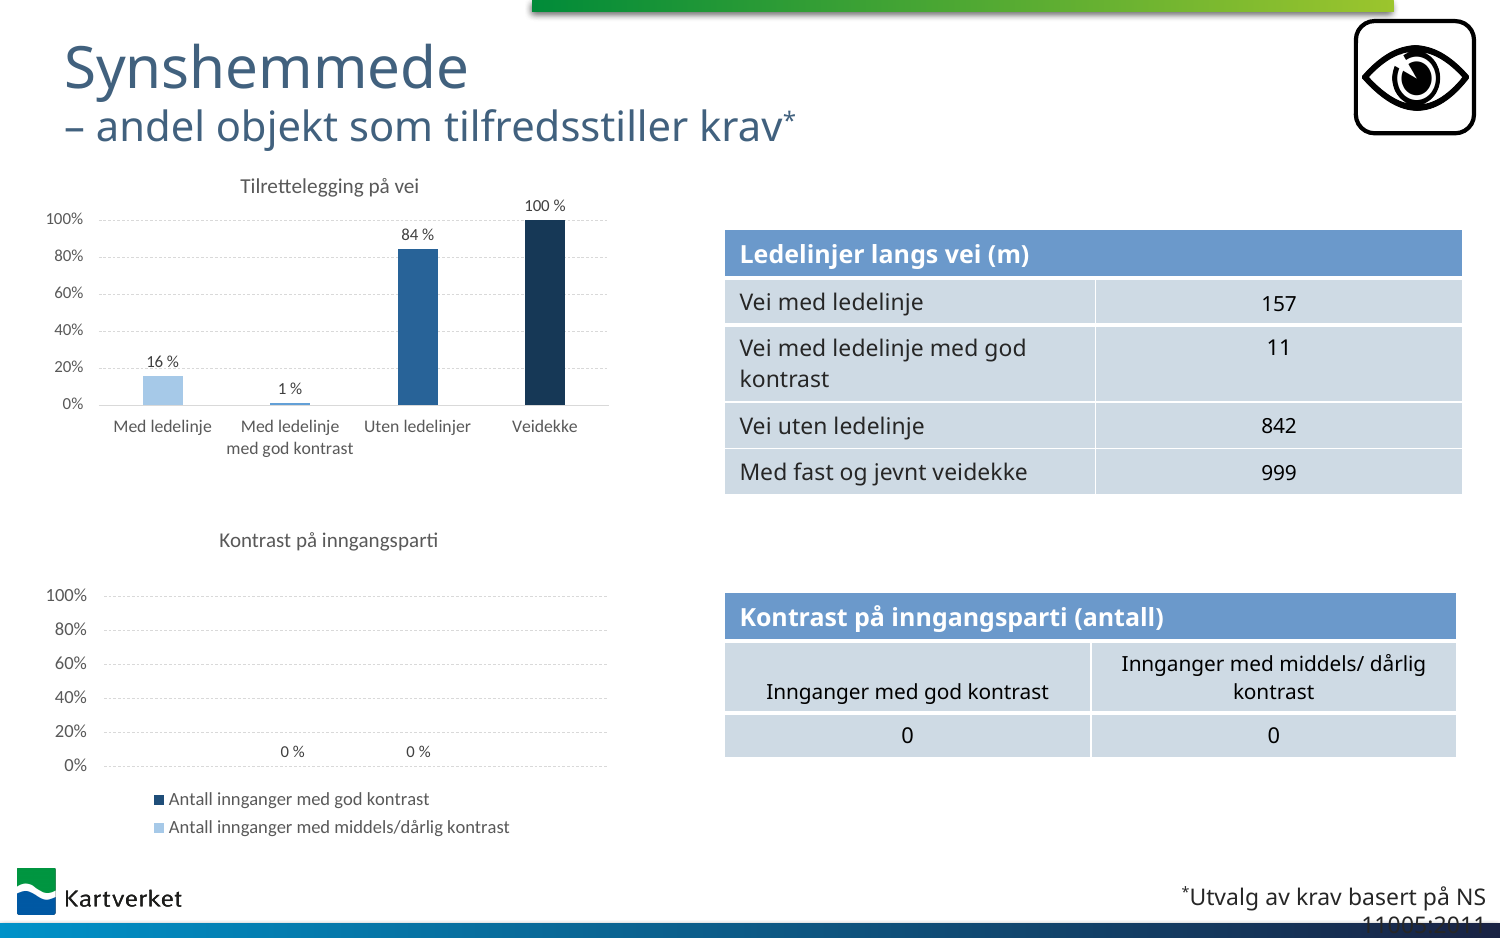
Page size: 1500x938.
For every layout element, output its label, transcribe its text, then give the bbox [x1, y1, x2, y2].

table_header Ledelinjer langs vei (m) [725, 230, 1462, 276]
table_cell 0 [1092, 715, 1456, 757]
text_box Synshemmede – andel objekt som tilfredsstiller krav* [49, 24, 1431, 158]
table_cell 157 [1096, 280, 1462, 323]
table_cell 0 [725, 715, 1090, 757]
table_cell 999 [1096, 449, 1462, 494]
picture [41, 520, 617, 846]
table_cell Vei med ledelinje [725, 280, 1095, 323]
table_cell Vei med ledelinje med god kontrast [725, 327, 1095, 401]
table_cell Vei uten ledelinje [725, 403, 1095, 448]
table_header Kontrast på inngangsparti (antall) [725, 593, 1456, 639]
picture [41, 166, 619, 492]
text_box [1355, 20, 1475, 134]
table_cell Innganger med god kontrast [725, 643, 1090, 711]
text_box *Utvalg av krav basert på NS 11005:2011 [1068, 873, 1500, 938]
table_cell Med fast og jevnt veidekke [725, 449, 1095, 494]
table_cell 842 [1096, 403, 1462, 448]
table_cell 11 [1096, 327, 1462, 401]
table_cell Innganger med middels/ dårlig kontrast [1092, 643, 1456, 711]
